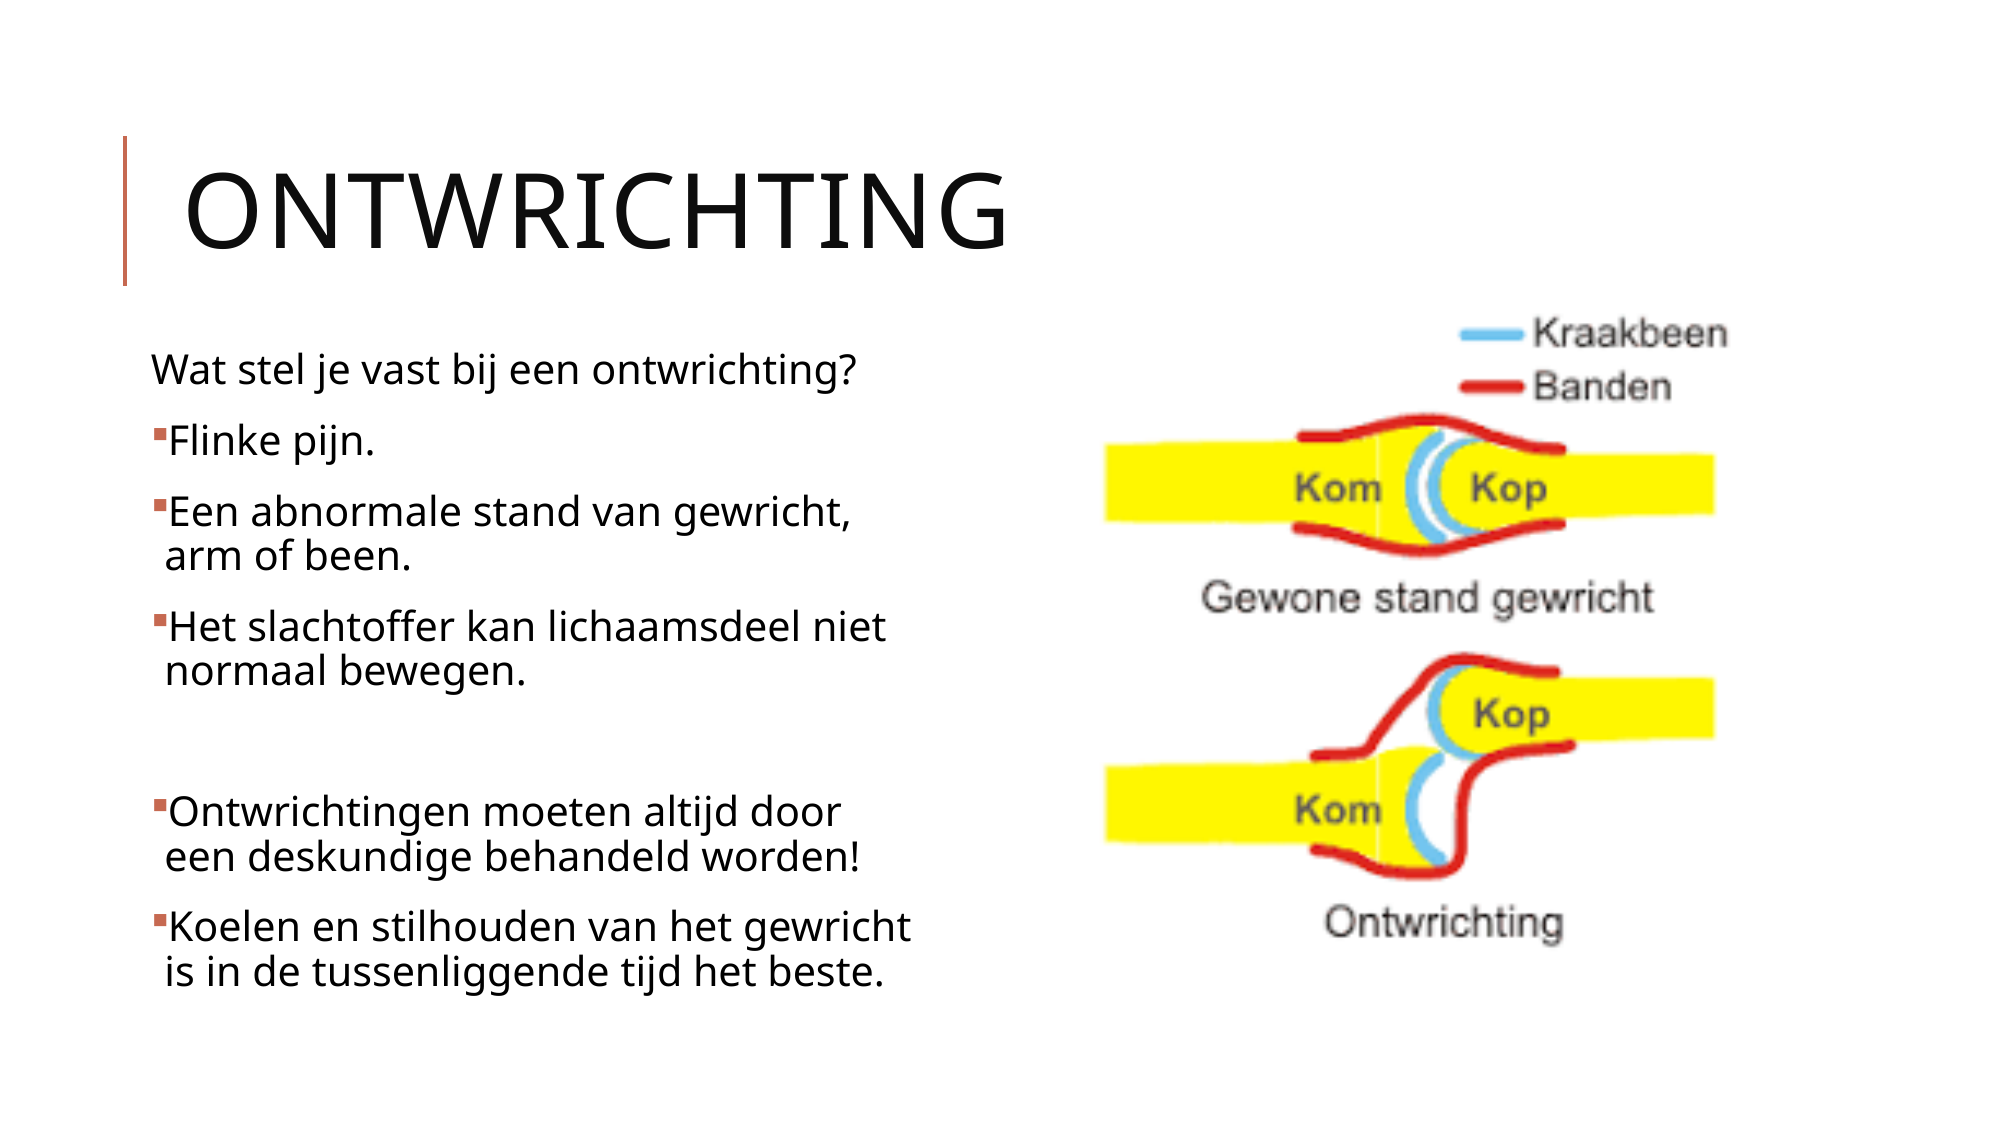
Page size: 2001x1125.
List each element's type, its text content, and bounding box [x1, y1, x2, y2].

list Wat stel je vast bij een ontwrichting? Flinke pijn. Een abnormale stand van gewricht, arm of been. Het slachtoffer kan lichaamsdeel niet normaal bewegen. Ontwrichtingen moeten altijd door een deskundige behandeld worden! Koelen en stilhouden van het gewricht is in de tussenliggende tijd het beste. [143, 341, 924, 1040]
title Ontwrichting [168, 96, 1763, 342]
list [1055, 262, 1793, 997]
